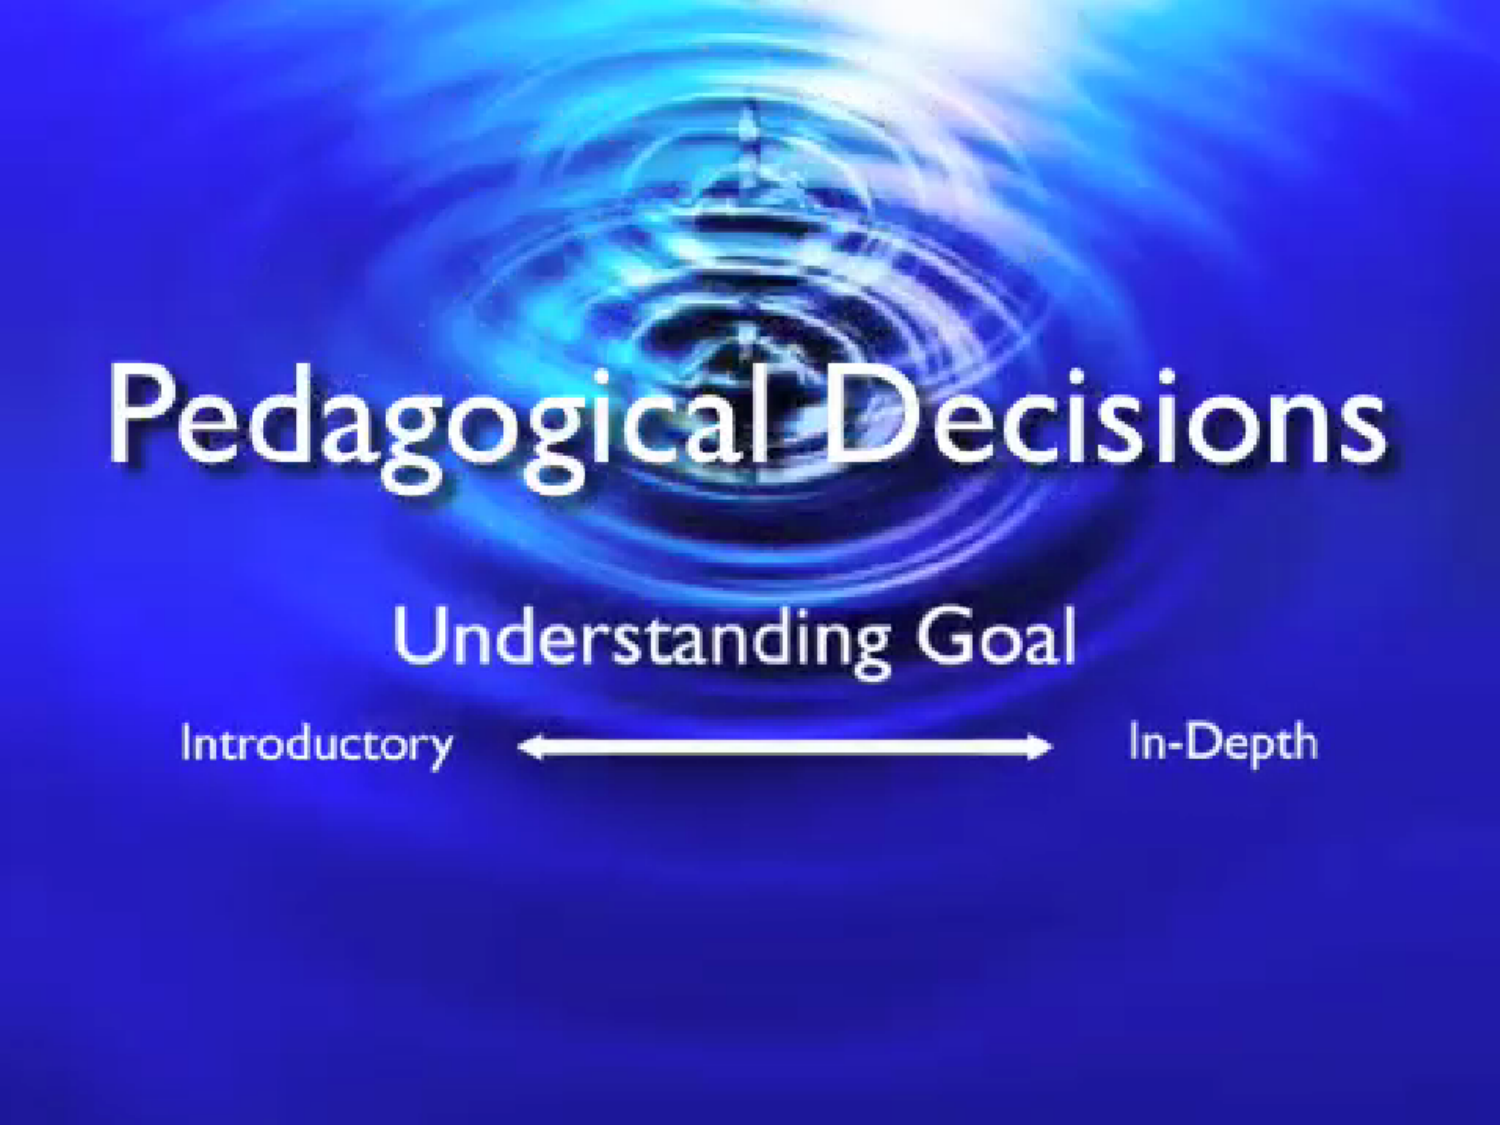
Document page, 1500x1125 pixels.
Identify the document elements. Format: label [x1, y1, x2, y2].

list [0, 0, 1500, 1125]
